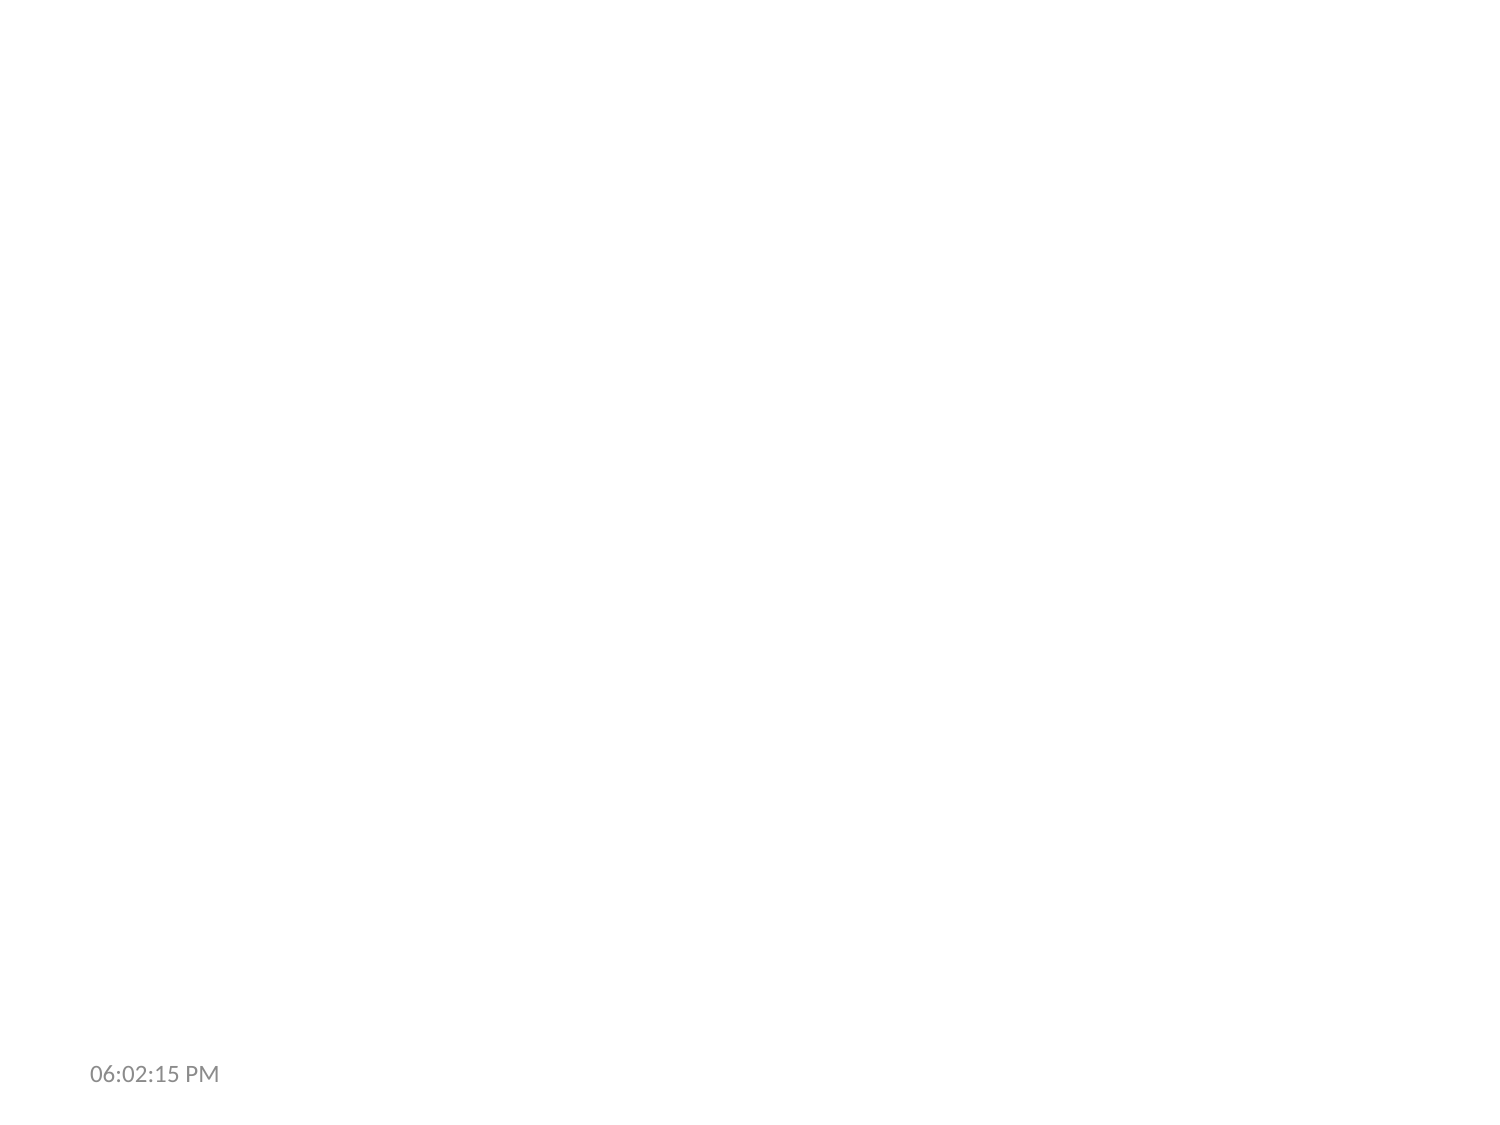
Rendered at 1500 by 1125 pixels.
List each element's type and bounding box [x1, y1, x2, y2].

slide_number [75, 1042, 425, 1103]
